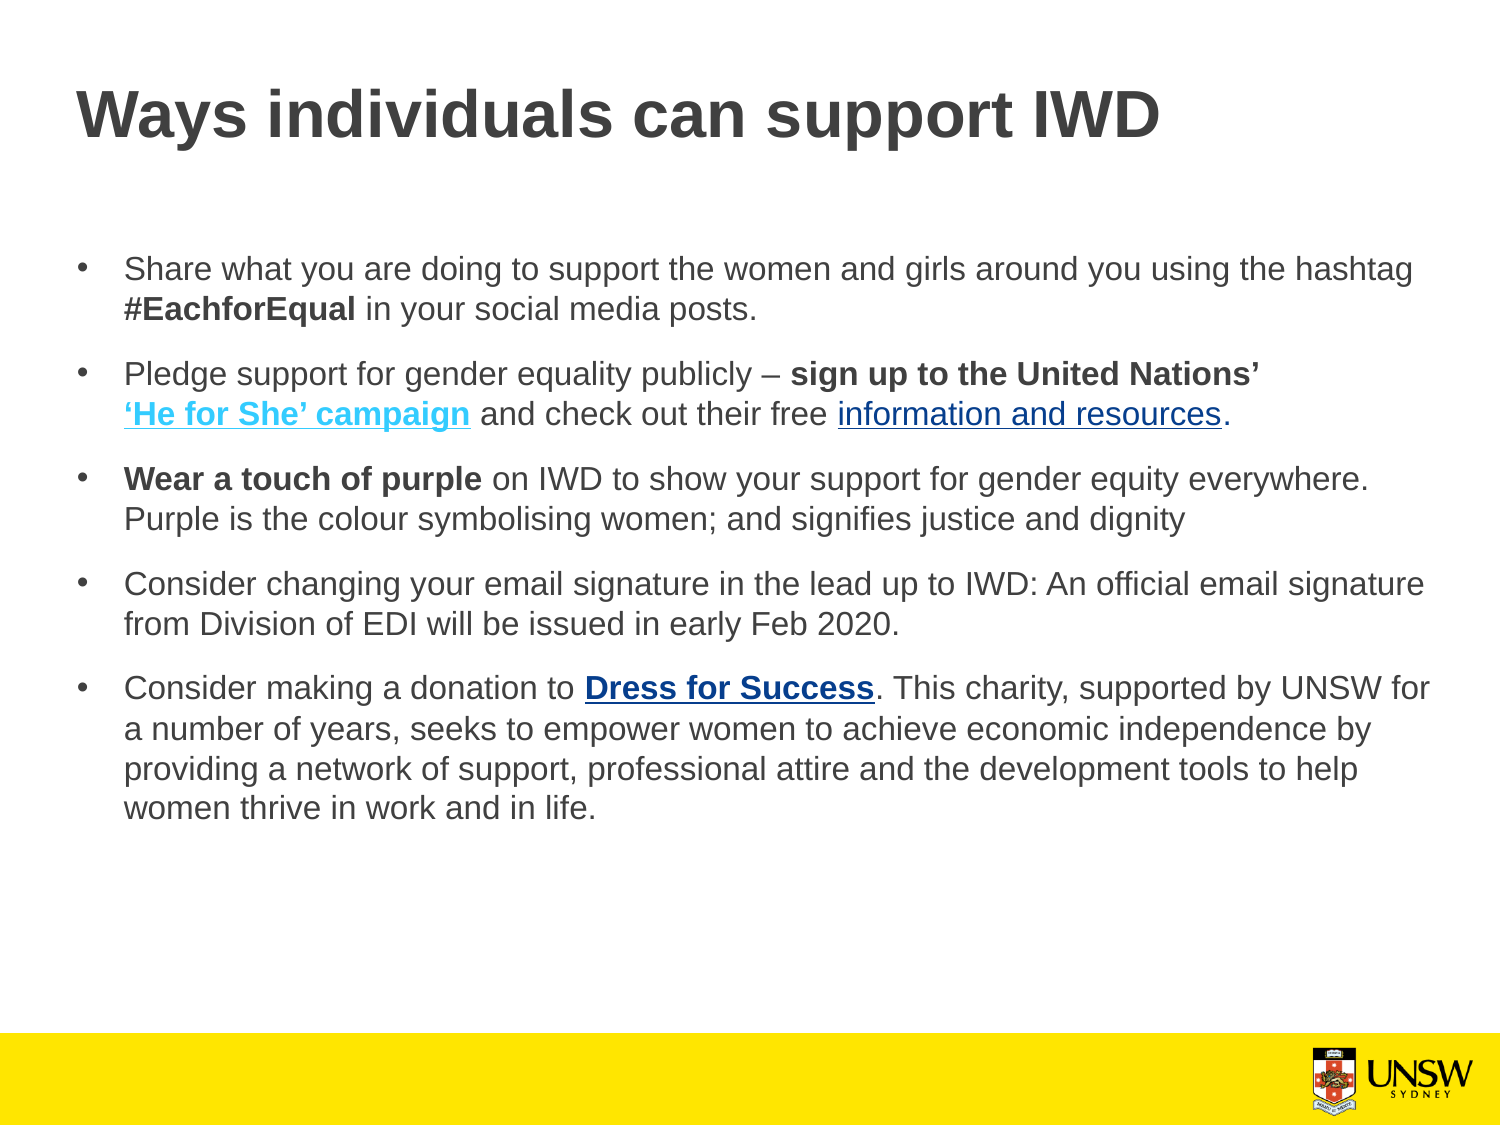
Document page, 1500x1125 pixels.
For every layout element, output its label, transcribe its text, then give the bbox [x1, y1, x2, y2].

list Share what you are doing to support the women and girls around you using the hashtag #EachforEqual in your social media posts. Pledge support for gender equality publicly – sign up to the United Nations’ ‘He for She’ campaign and check out their free information and resources. Wear a touch of purple on IWD to show your support for gender equity everywhere. Purple is the colour symbolising women; and signifies justice and dignity Consider changing your email signature in the lead up to IWD: An official email signature from Division of EDI will be issued in early Feb 2020. Consider making a donation to Dress for Success. This charity, supported by UNSW for a number of years, seeks to empower women to achieve economic independence by providing a network of support, professional attire and the development tools to help women thrive in work and in life. [76, 247, 1459, 1122]
title Ways individuals can support IWD [76, 71, 1424, 152]
picture [0, 0, 1500, 1125]
